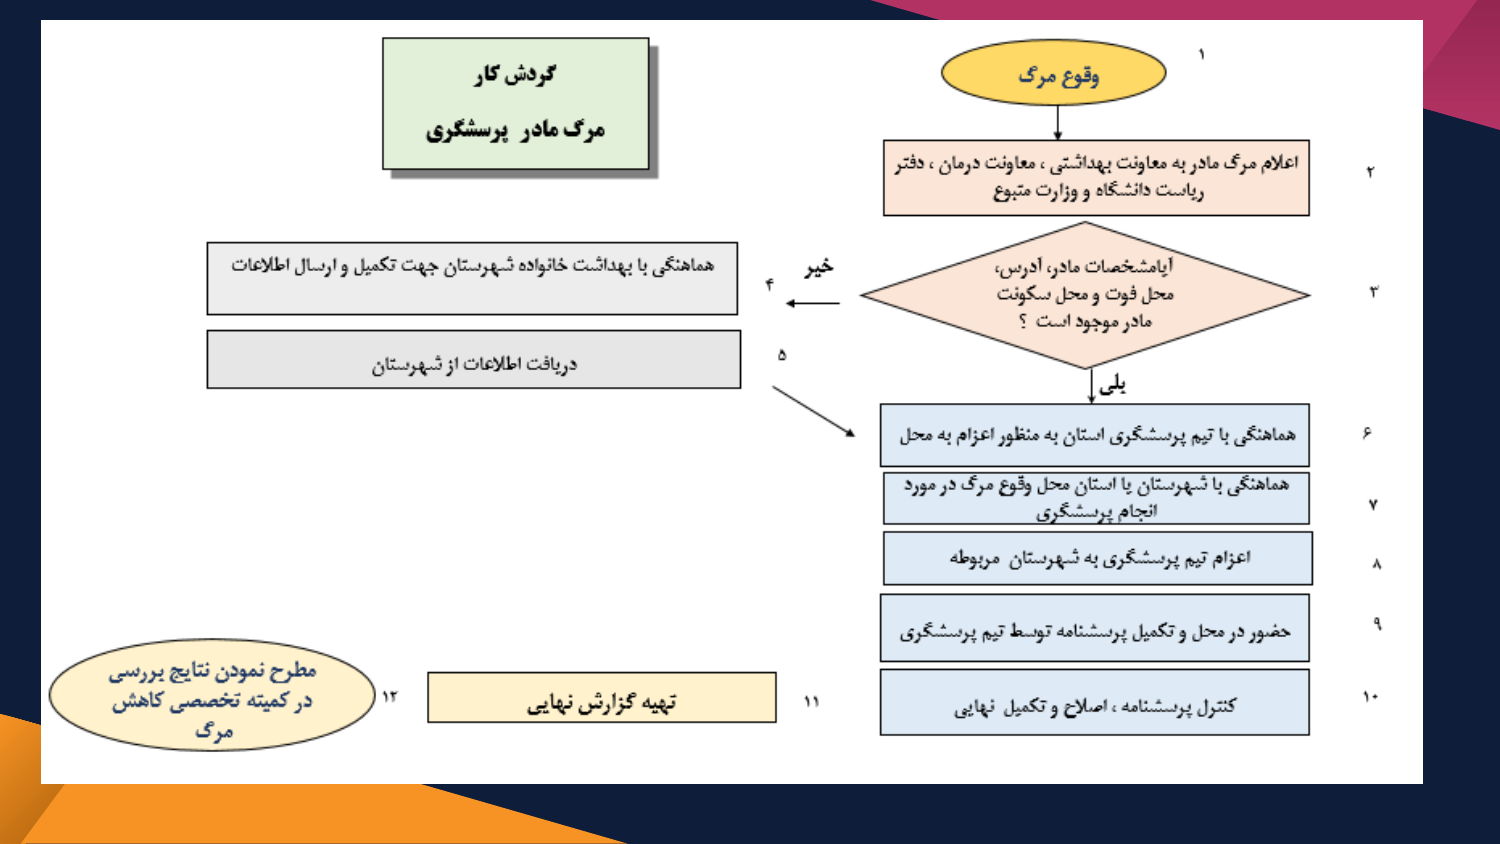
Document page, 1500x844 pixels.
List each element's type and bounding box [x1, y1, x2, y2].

picture [41, 20, 1423, 785]
